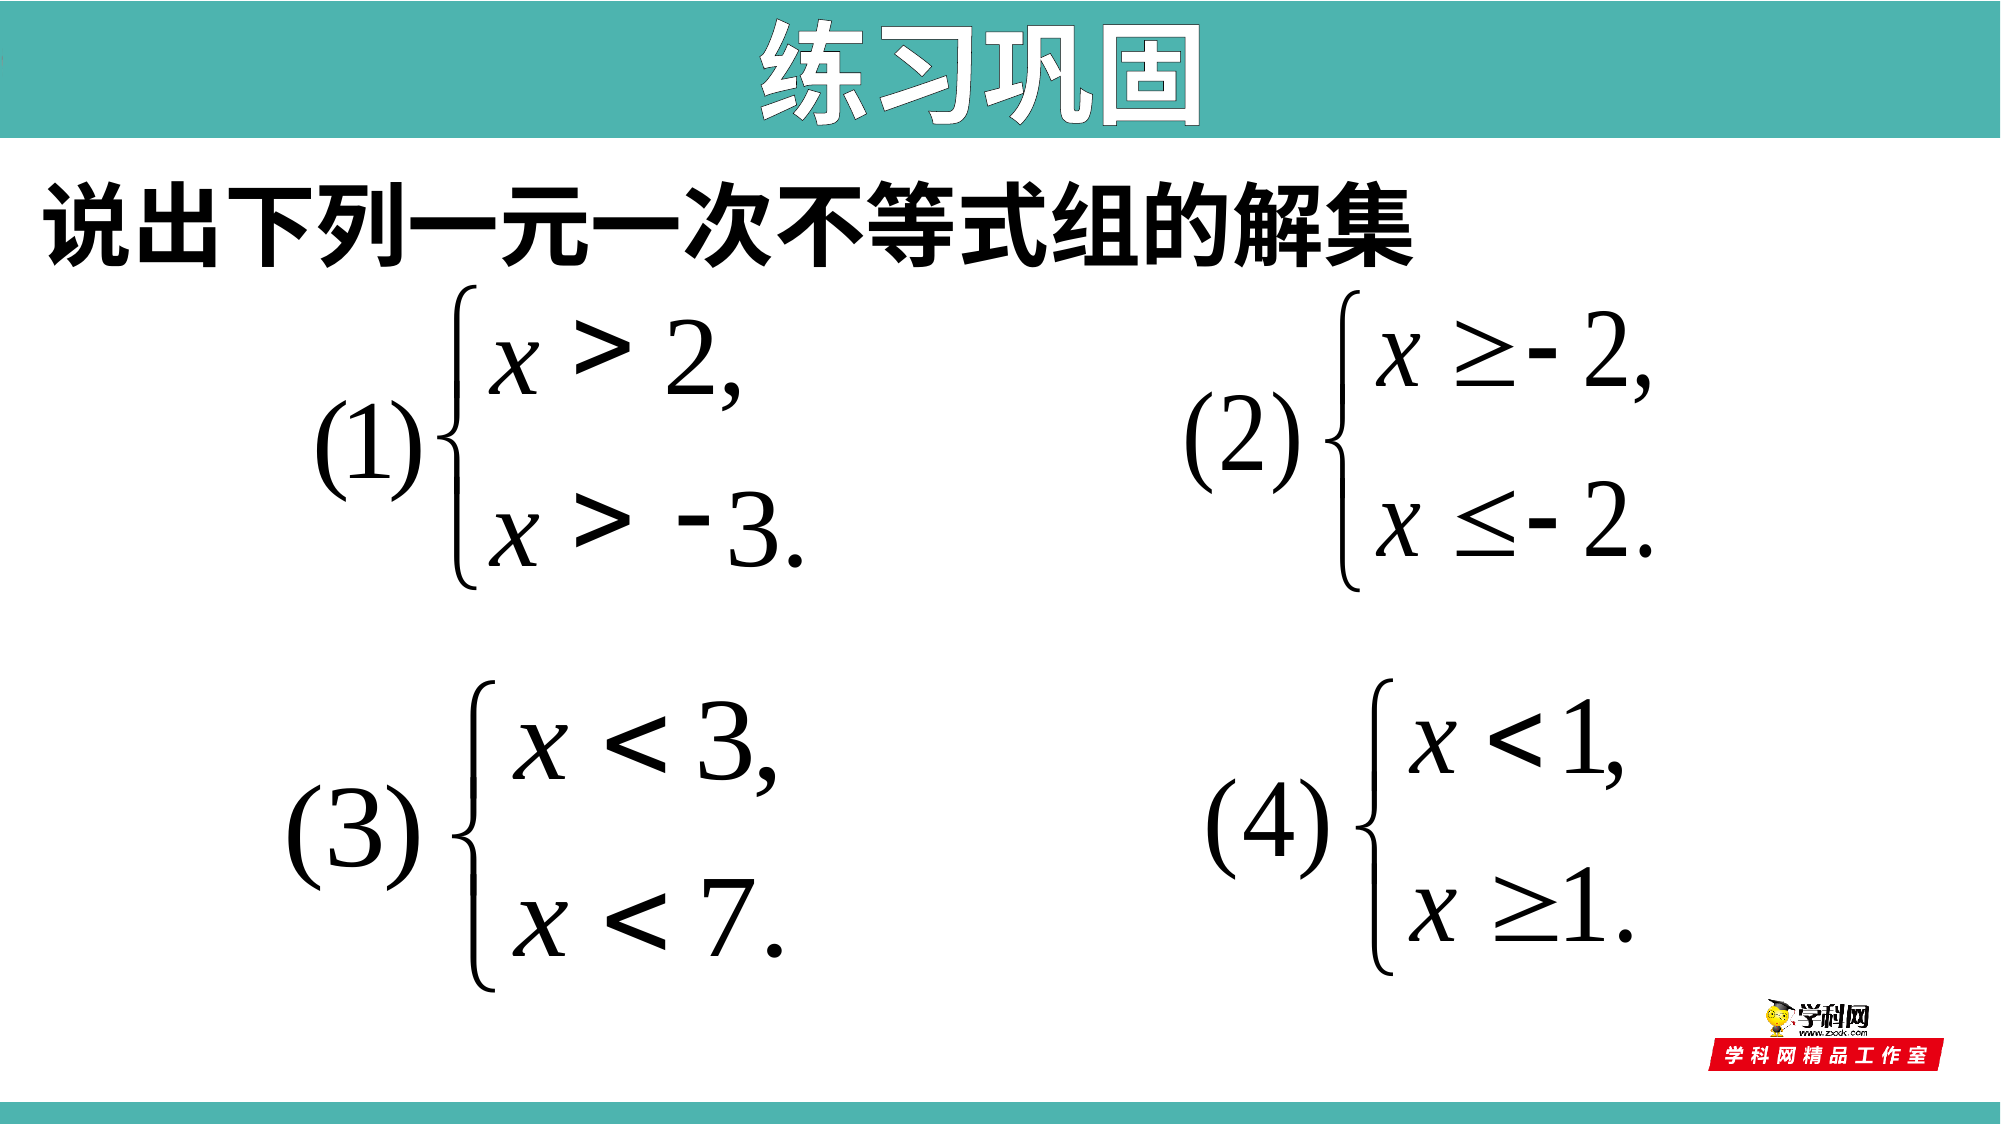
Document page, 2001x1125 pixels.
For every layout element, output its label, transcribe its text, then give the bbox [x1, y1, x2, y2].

text_box 练习巩固 [742, 0, 1223, 146]
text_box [297, 267, 824, 613]
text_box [1168, 271, 1667, 605]
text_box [266, 660, 796, 1006]
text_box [1188, 660, 1647, 990]
text_box 说出下列一元一次不等式组的解集 [25, 160, 1612, 286]
picture [0, 1, 2001, 1124]
